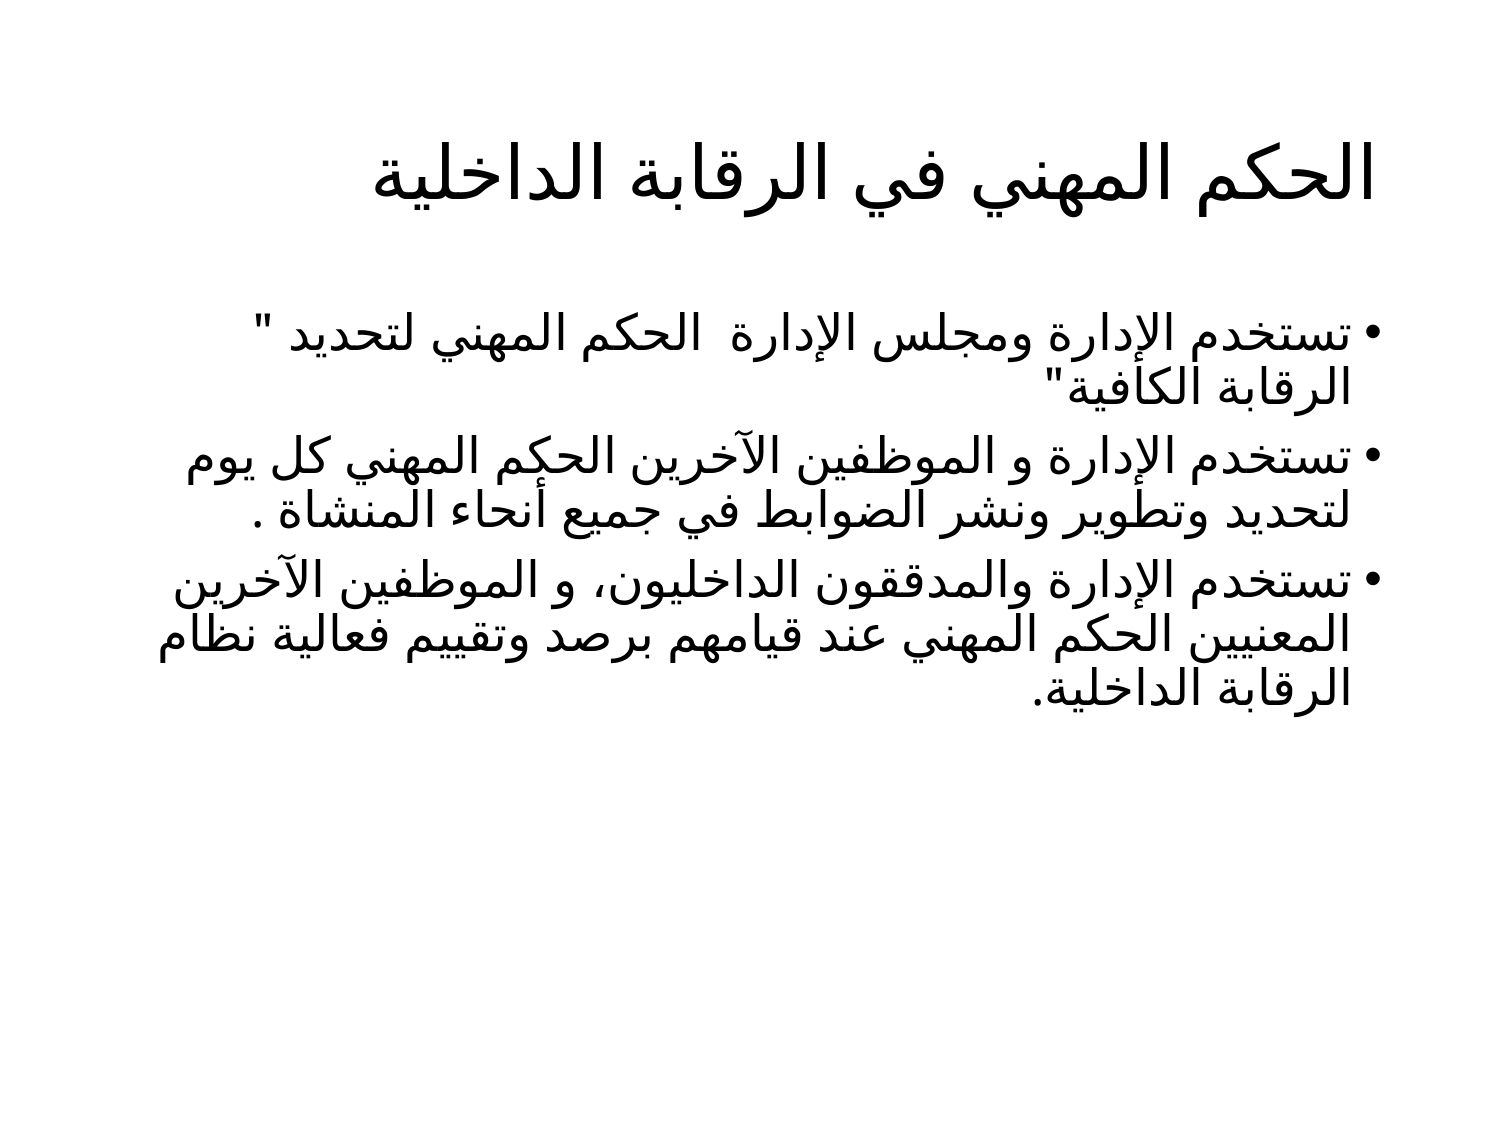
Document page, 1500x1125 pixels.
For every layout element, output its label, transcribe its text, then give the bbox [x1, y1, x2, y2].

list تستخدم الإدارة ومجلس الإدارة الحكم المهني لتحديد " الرقابة الکافیة" تستخدم الإدارة و الموظفين الآخرين الحكم المهني كل يوم لتحديد وتطوير ونشر الضوابط في جميع أنحاء المنشاة . تستخدم الإدارة والمدققون الداخليون، و الموظفين الآخرين المعنيين الحكم المهني عند قيامهم برصد وتقييم فعالية نظام الرقابة الداخلية. [103, 299, 1397, 1014]
title الحكم المهني في الرقابة الداخلية [100, 66, 1395, 284]
